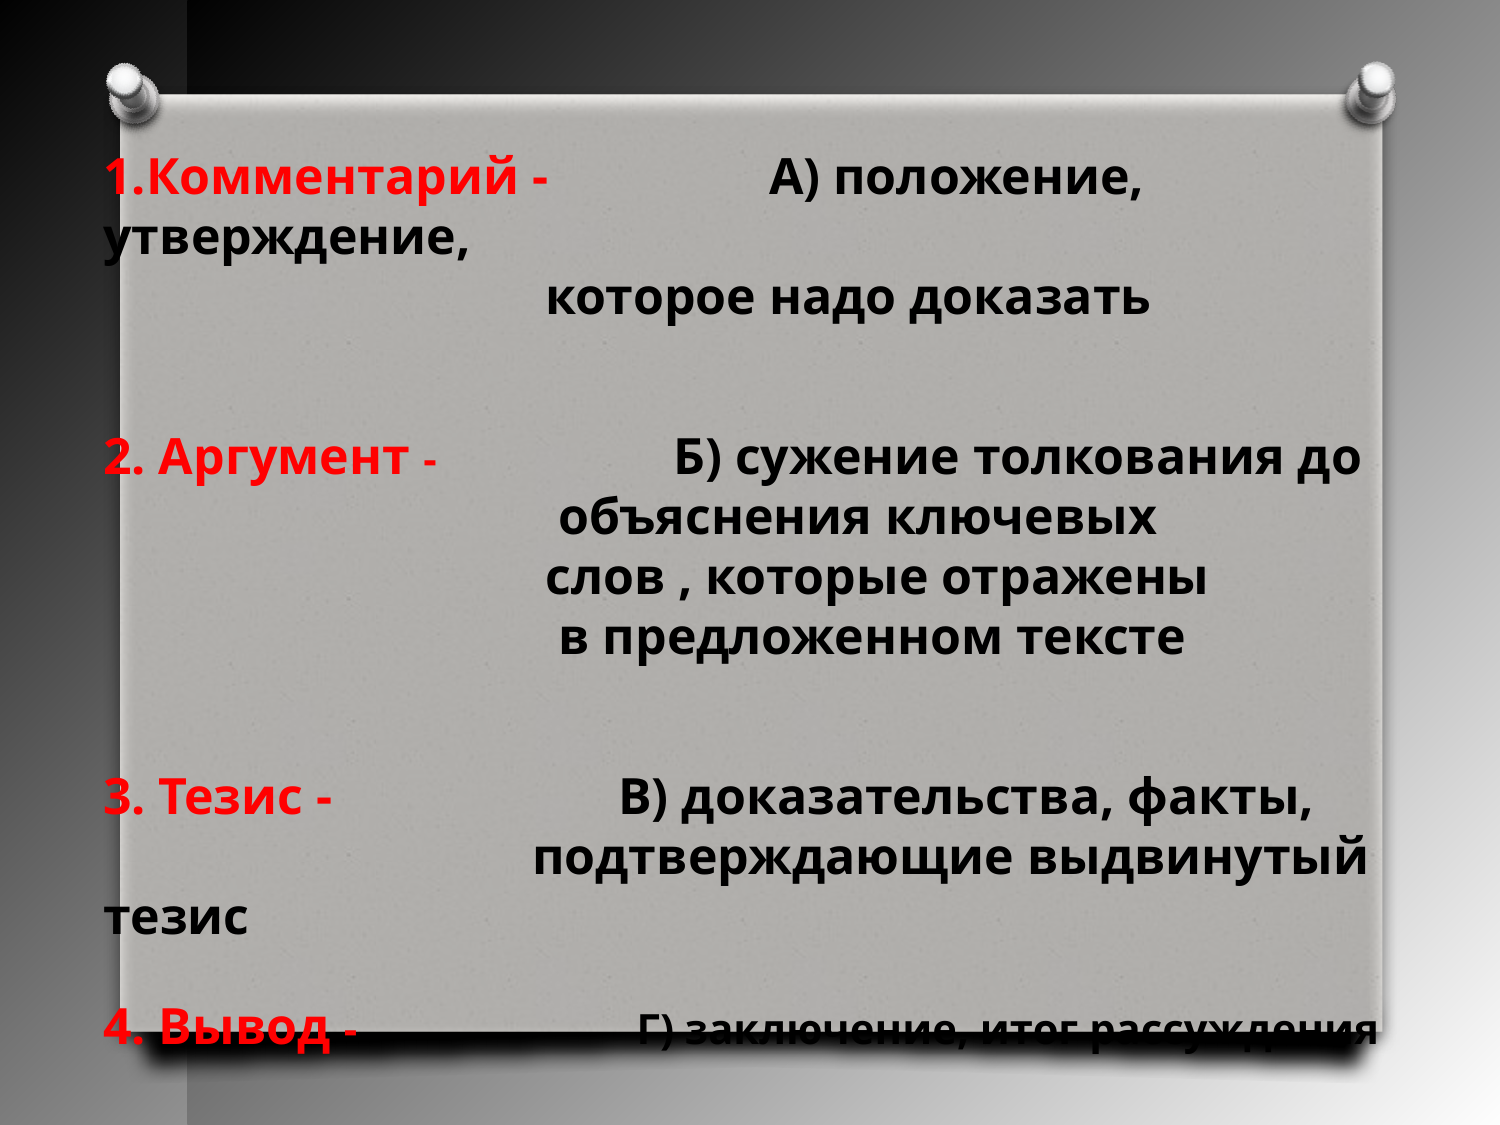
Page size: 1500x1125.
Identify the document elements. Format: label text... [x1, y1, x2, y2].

picture [75, 29, 198, 137]
text_box 1.Комментарий - А) положение, утверждение, которое надо доказать 2. Аргумент - Б) сужение толкования до объяснения ключевых слов , которые отражены в предложенном тексте 3. Тезис - В) доказательства, факты, подтверждающие выдвинутый тезис 4. Вывод - Г) заключение, итог рассуждения [88, 137, 1436, 1125]
picture [1317, 35, 1439, 137]
